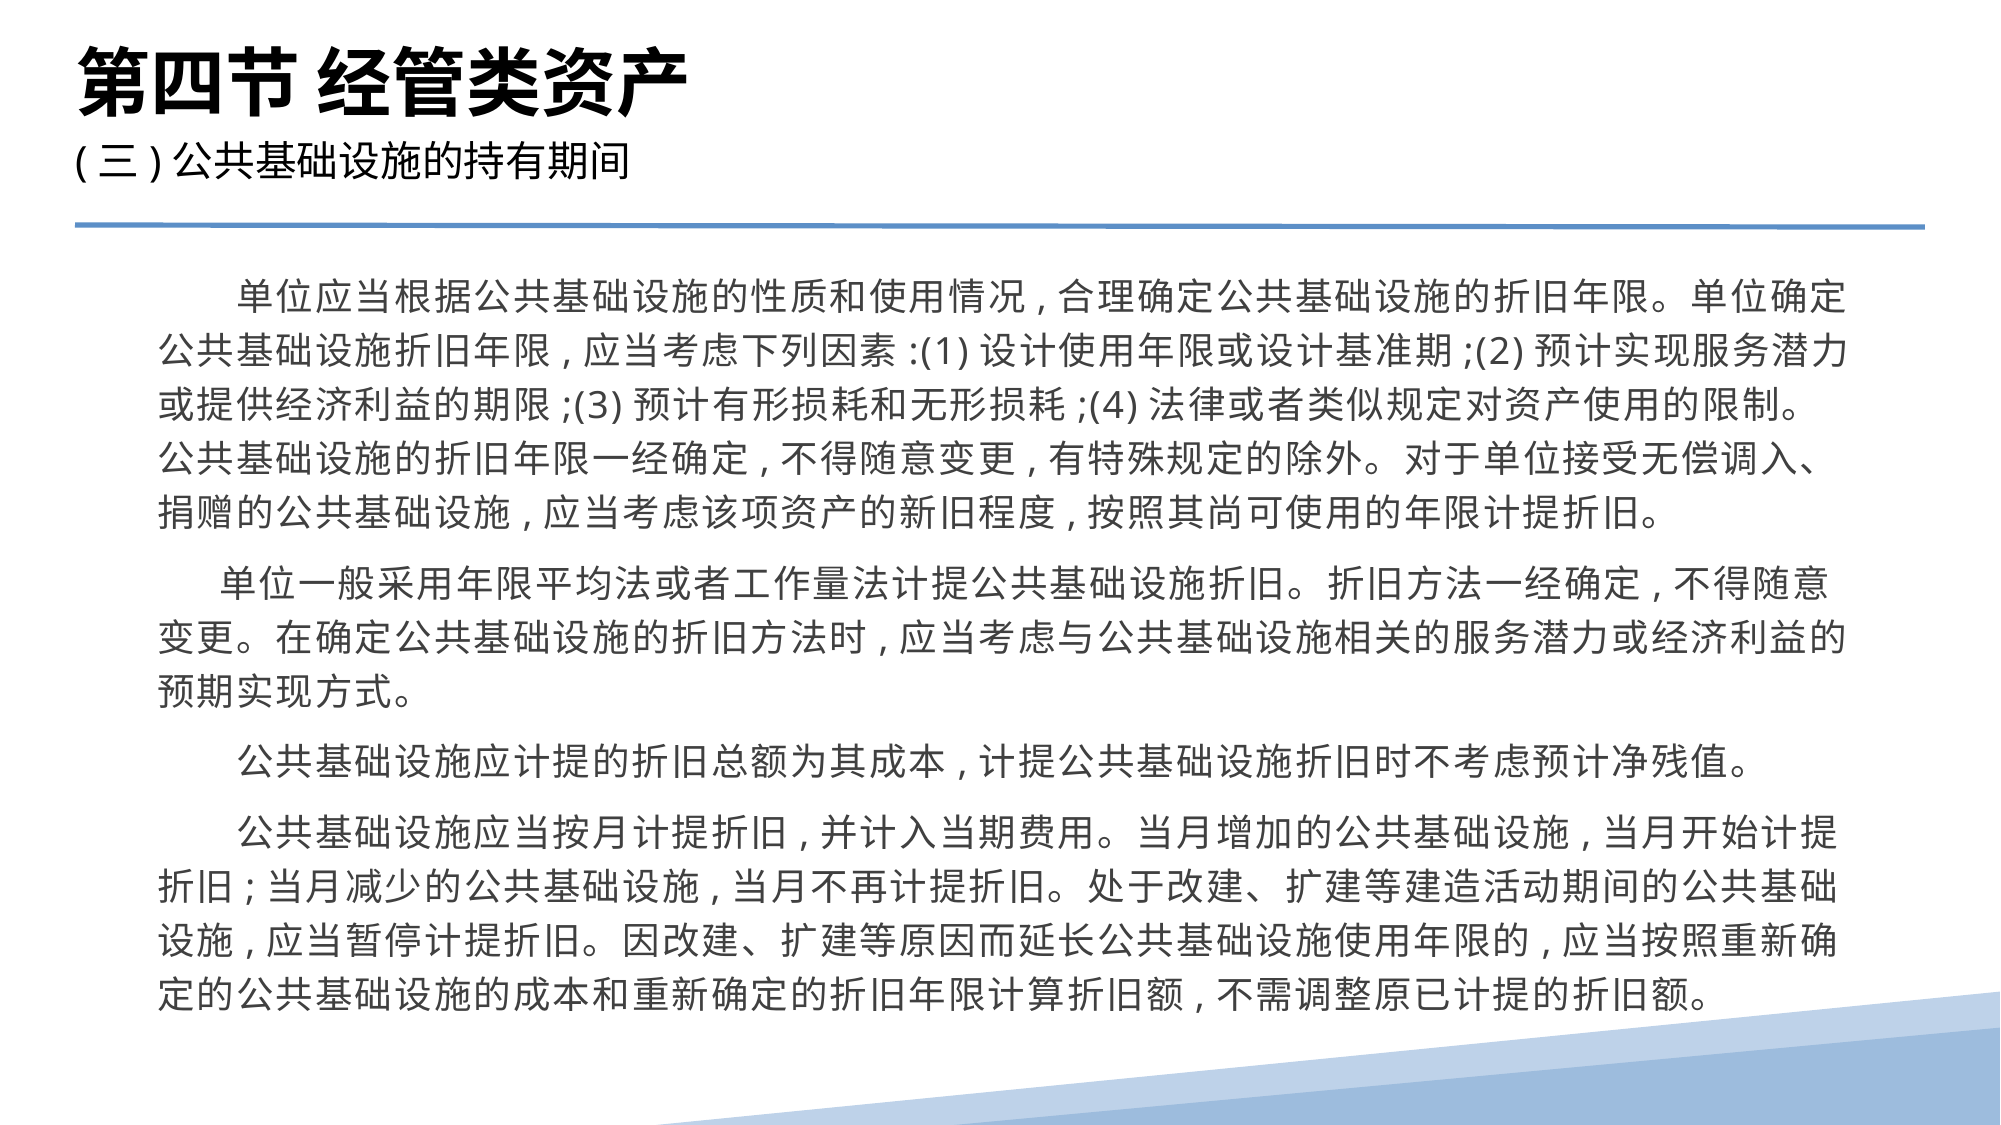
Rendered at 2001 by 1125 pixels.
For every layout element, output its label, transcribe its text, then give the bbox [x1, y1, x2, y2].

text_box (三)公共基础设施的持有期间 [75, 124, 1925, 200]
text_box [656, 991, 2000, 1125]
text_box 单位应当根据公共基础设施的性质和使用情况,合理确定公共基础设施的折旧年限。单位确定公共基础设施折旧年限,应当考虑下列因素:(1)设计使用年限或设计基准期;(2)预计实现服务潜力或提供经济利益的期限;(3)预计有形损耗和无形损耗;(4)法律或者类似规定对资产使用的限制。公共基础设施的折旧年限一经确定,不得随意变更,有特殊规定的除外。对于单位接受无偿调入、捐赠的公共基础设施,应当考虑该项资产的新旧程度,按照其尚可使用的年限计提折旧。 单位一般采用年限平均法或者工作量法计提公共基础设施折旧。折旧方法一经确定,不得随意变更。在确定公共基础设施的折旧方法时,应当考虑与公共基础设施相关的服务潜力或经济利益的预期实现方式。 公共基础设施应计提的折旧总额为其成本,计提公共基础设施折旧时不考虑预计净残值。 公共基础设施应当按月计提折旧,并计入当期费用。当月增加的公共基础设施,当月开始计提折旧;当月减少的公共基础设施,当月不再计提折旧。处于改建、扩建等建造活动期间的公共基础设施,应当暂停计提折旧。因改建、扩建等原因而延长公共基础设施使用年限的,应当按照重新确定的公共基础设施的成本和重新确定的折旧年限计算折旧额,不需调整原已计提的折旧额。 [146, 233, 1869, 1047]
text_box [74, 224, 1925, 228]
text_box 第四节 经管类资产 [75, 24, 1925, 124]
